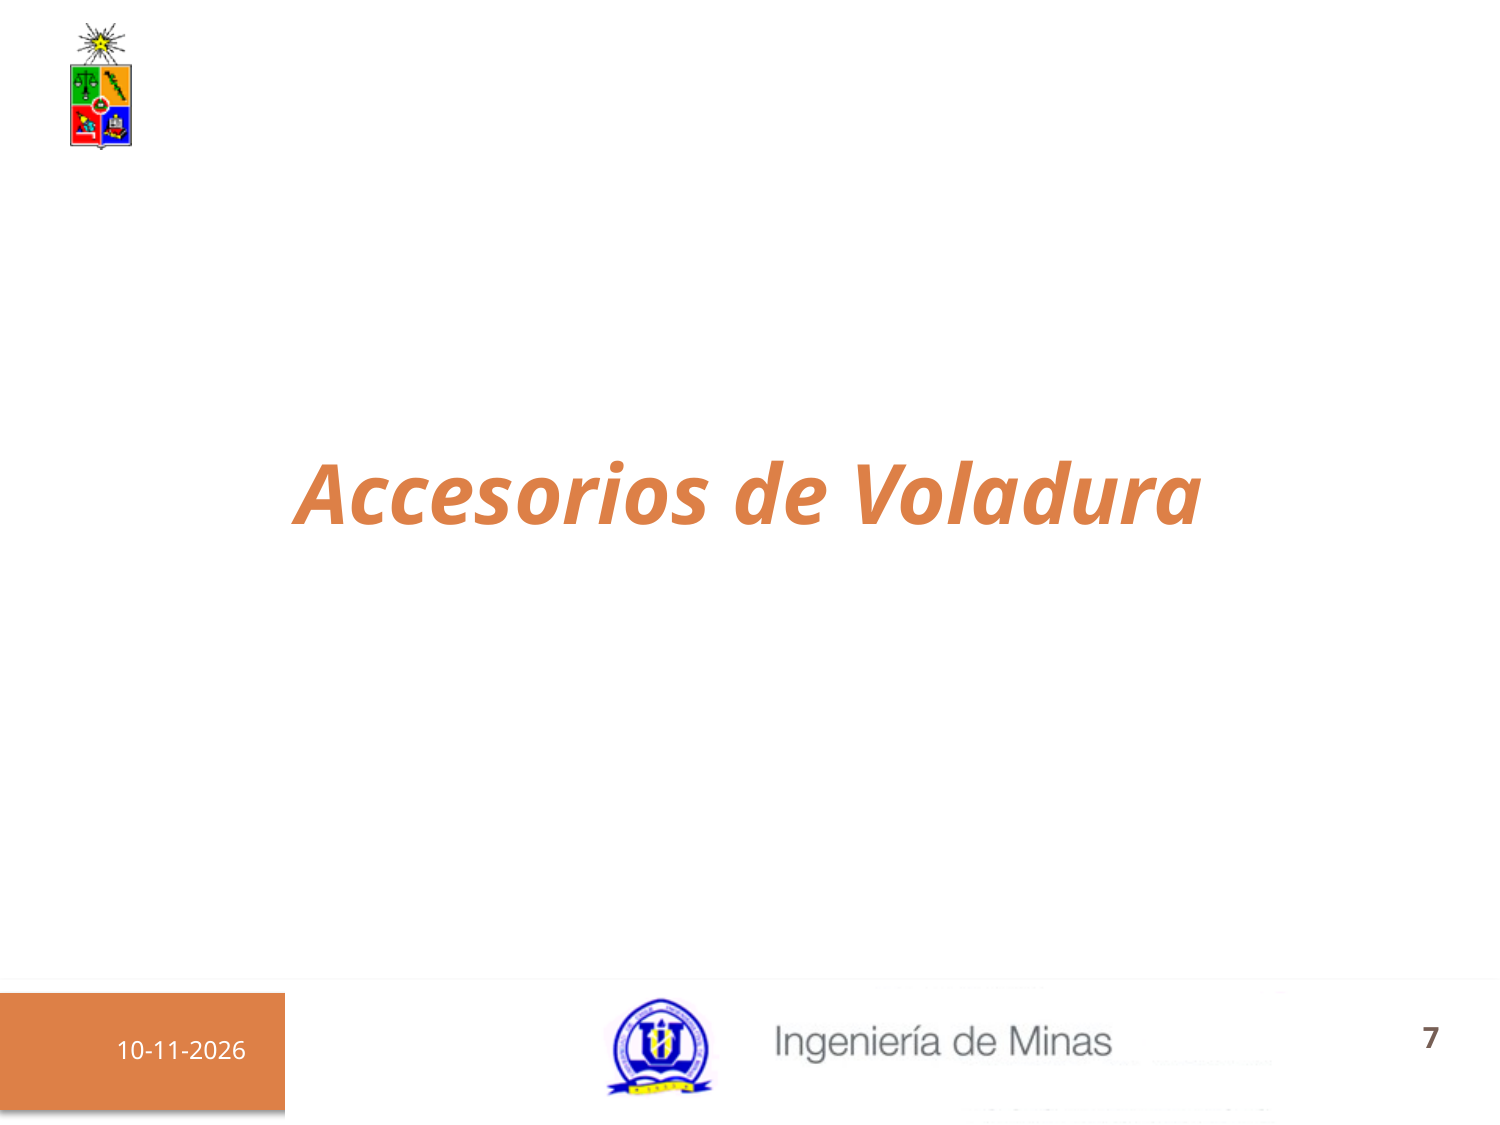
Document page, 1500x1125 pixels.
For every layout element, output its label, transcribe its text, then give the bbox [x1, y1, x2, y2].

picture [69, 23, 132, 151]
picture [285, 980, 1500, 1125]
text_box Accesorios de Voladura [81, 433, 1418, 549]
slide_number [12, 995, 279, 1108]
